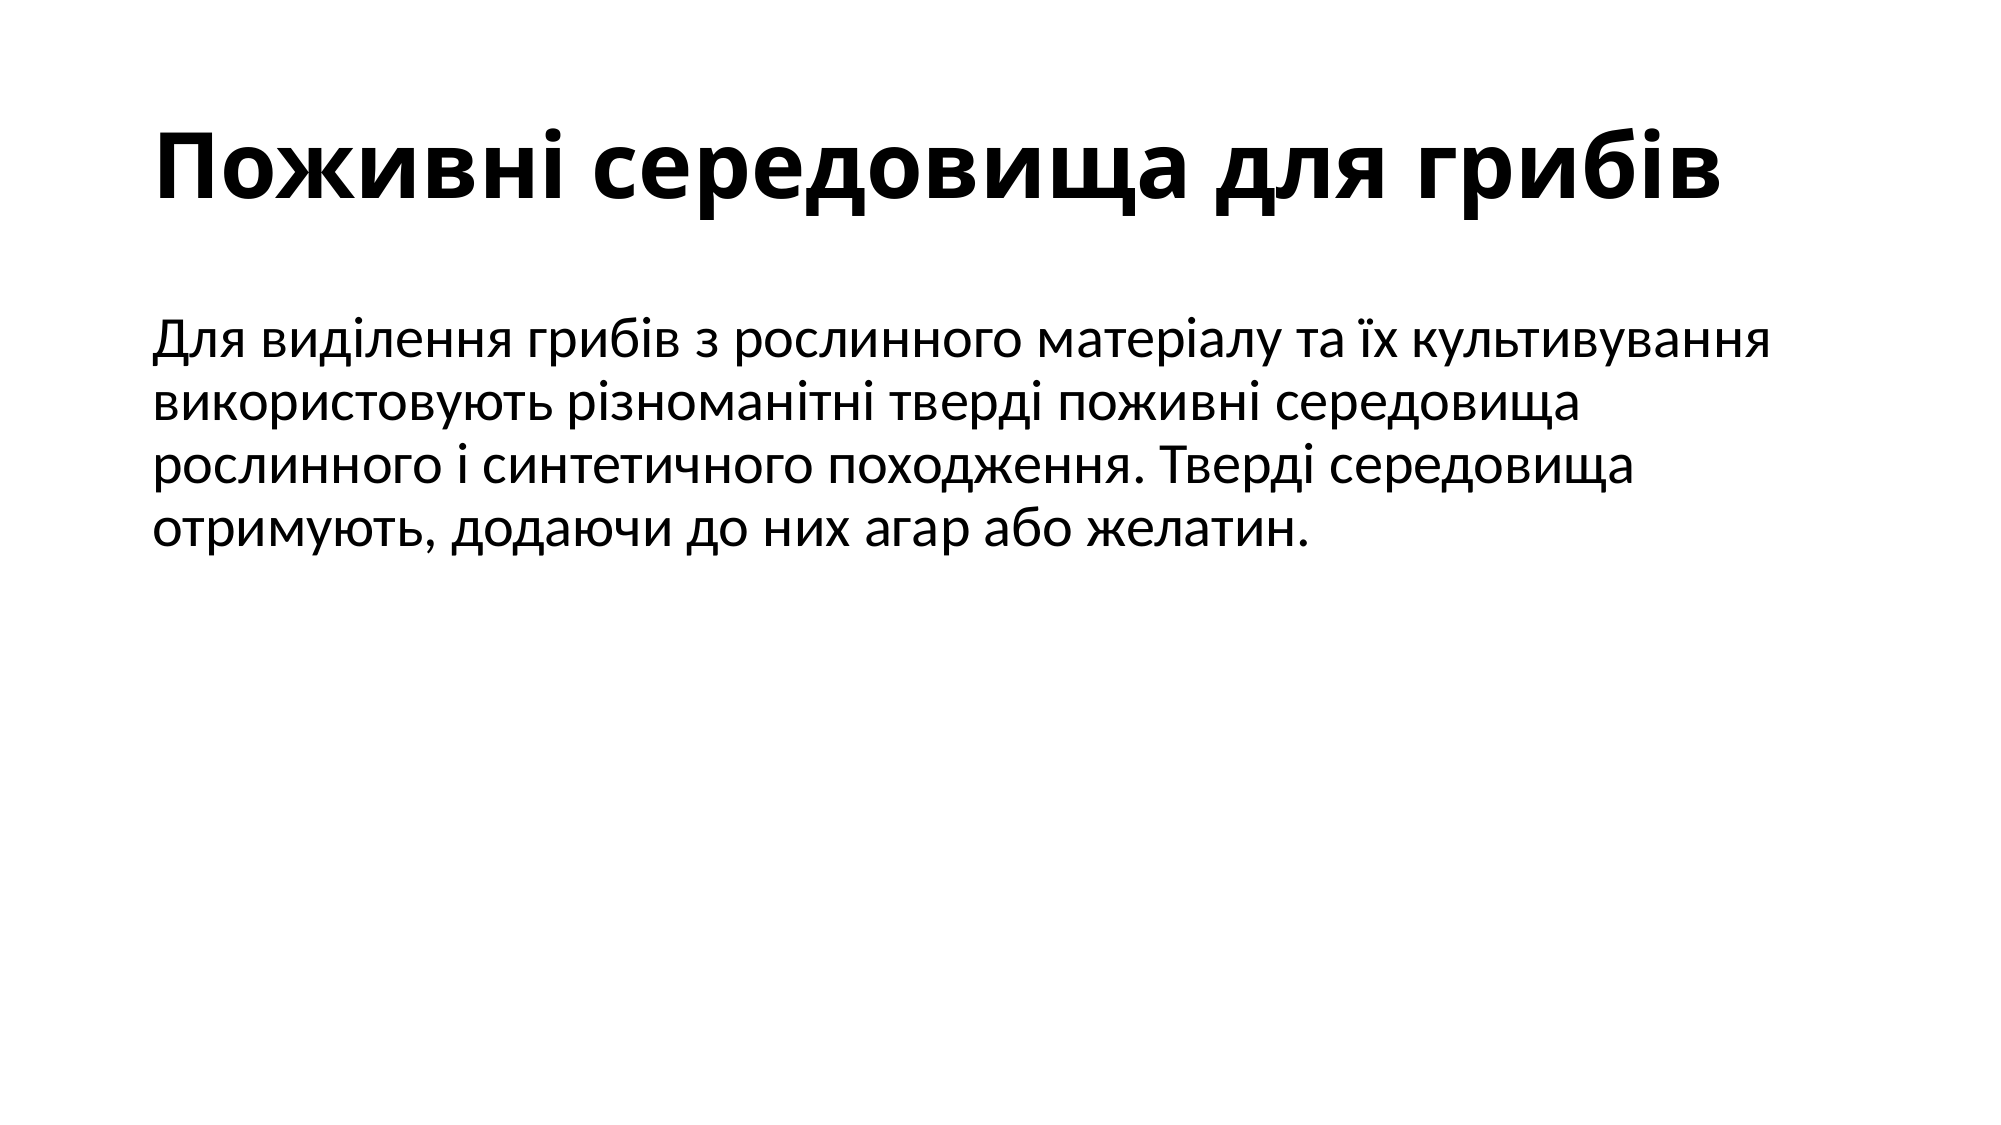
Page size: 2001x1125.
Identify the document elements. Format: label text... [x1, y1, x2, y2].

title Поживні середовища для грибів [137, 59, 1863, 278]
list Для виділення грибів з рослинного матеріалу та їх культивування використовують різноманітні тверді поживні середовища рослинного і синтетичного походження. Тверді середовища отримують, додаючи до них агар або желатин. [137, 299, 1863, 1014]
